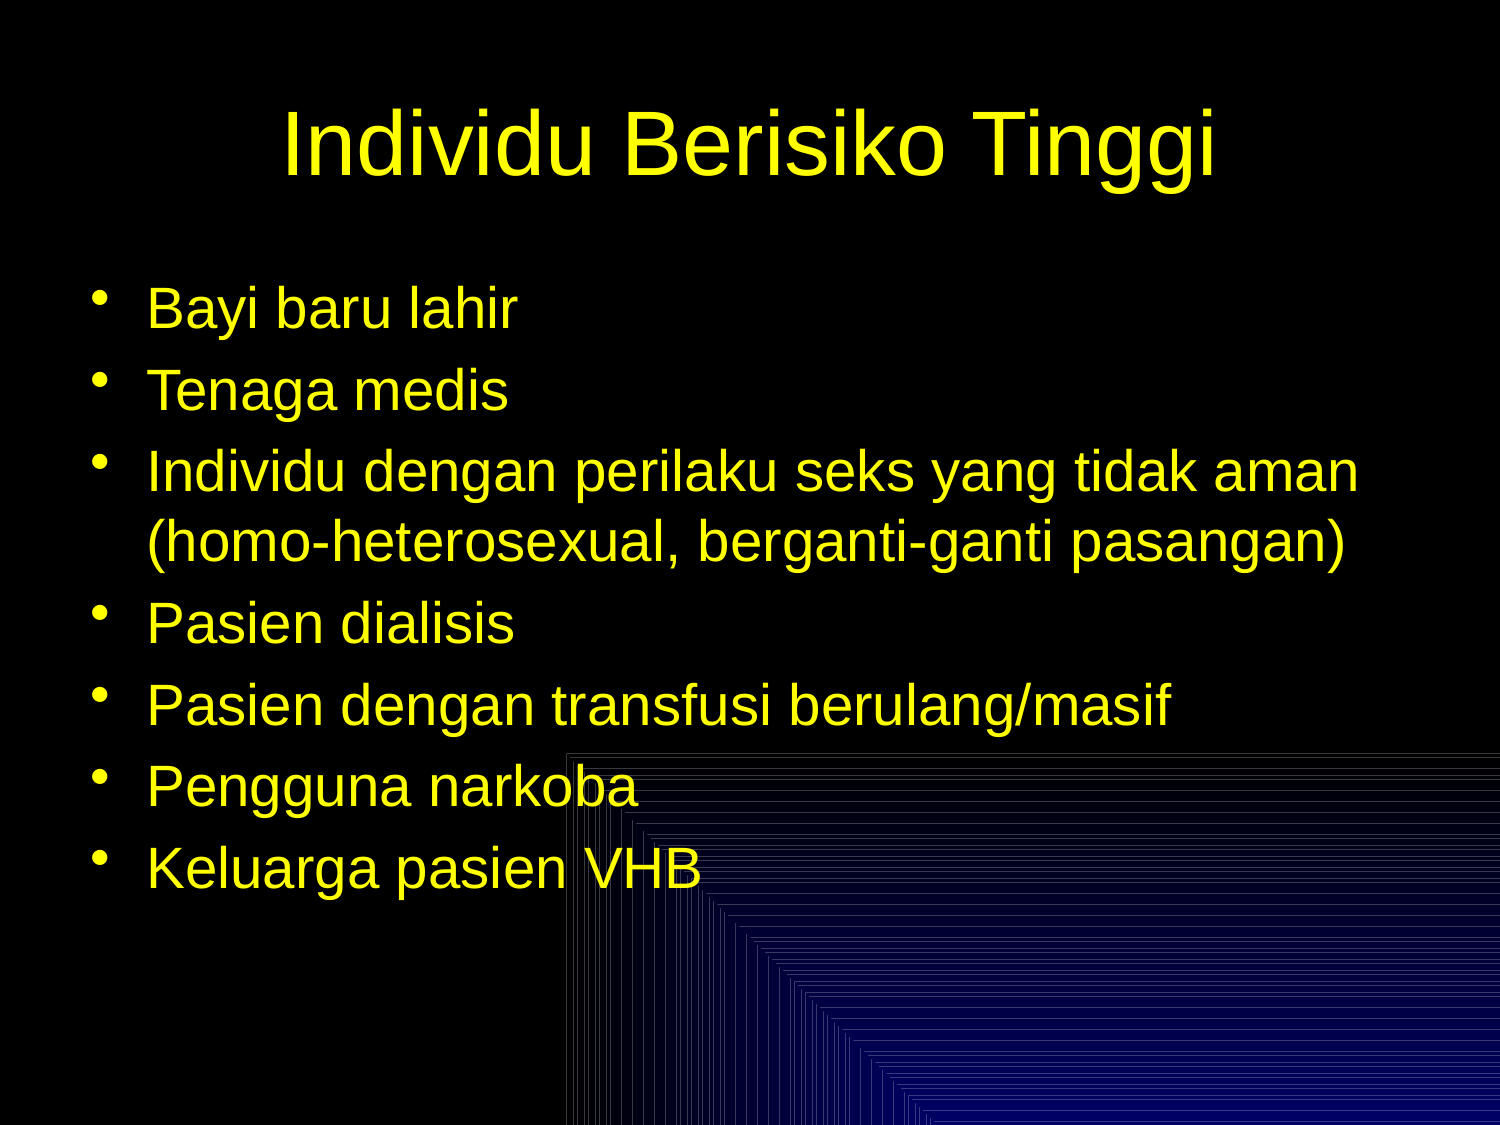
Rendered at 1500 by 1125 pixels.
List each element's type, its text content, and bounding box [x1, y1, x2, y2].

title Individu Berisiko Tinggi [74, 44, 1426, 233]
list Bayi baru lahir Tenaga medis Individu dengan perilaku seks yang tidak aman (homo-heterosexual, berganti-ganti pasangan) Pasien dialisis Pasien dengan transfusi berulang/masif Pengguna narkoba Keluarga pasien VHB [74, 262, 1426, 1006]
